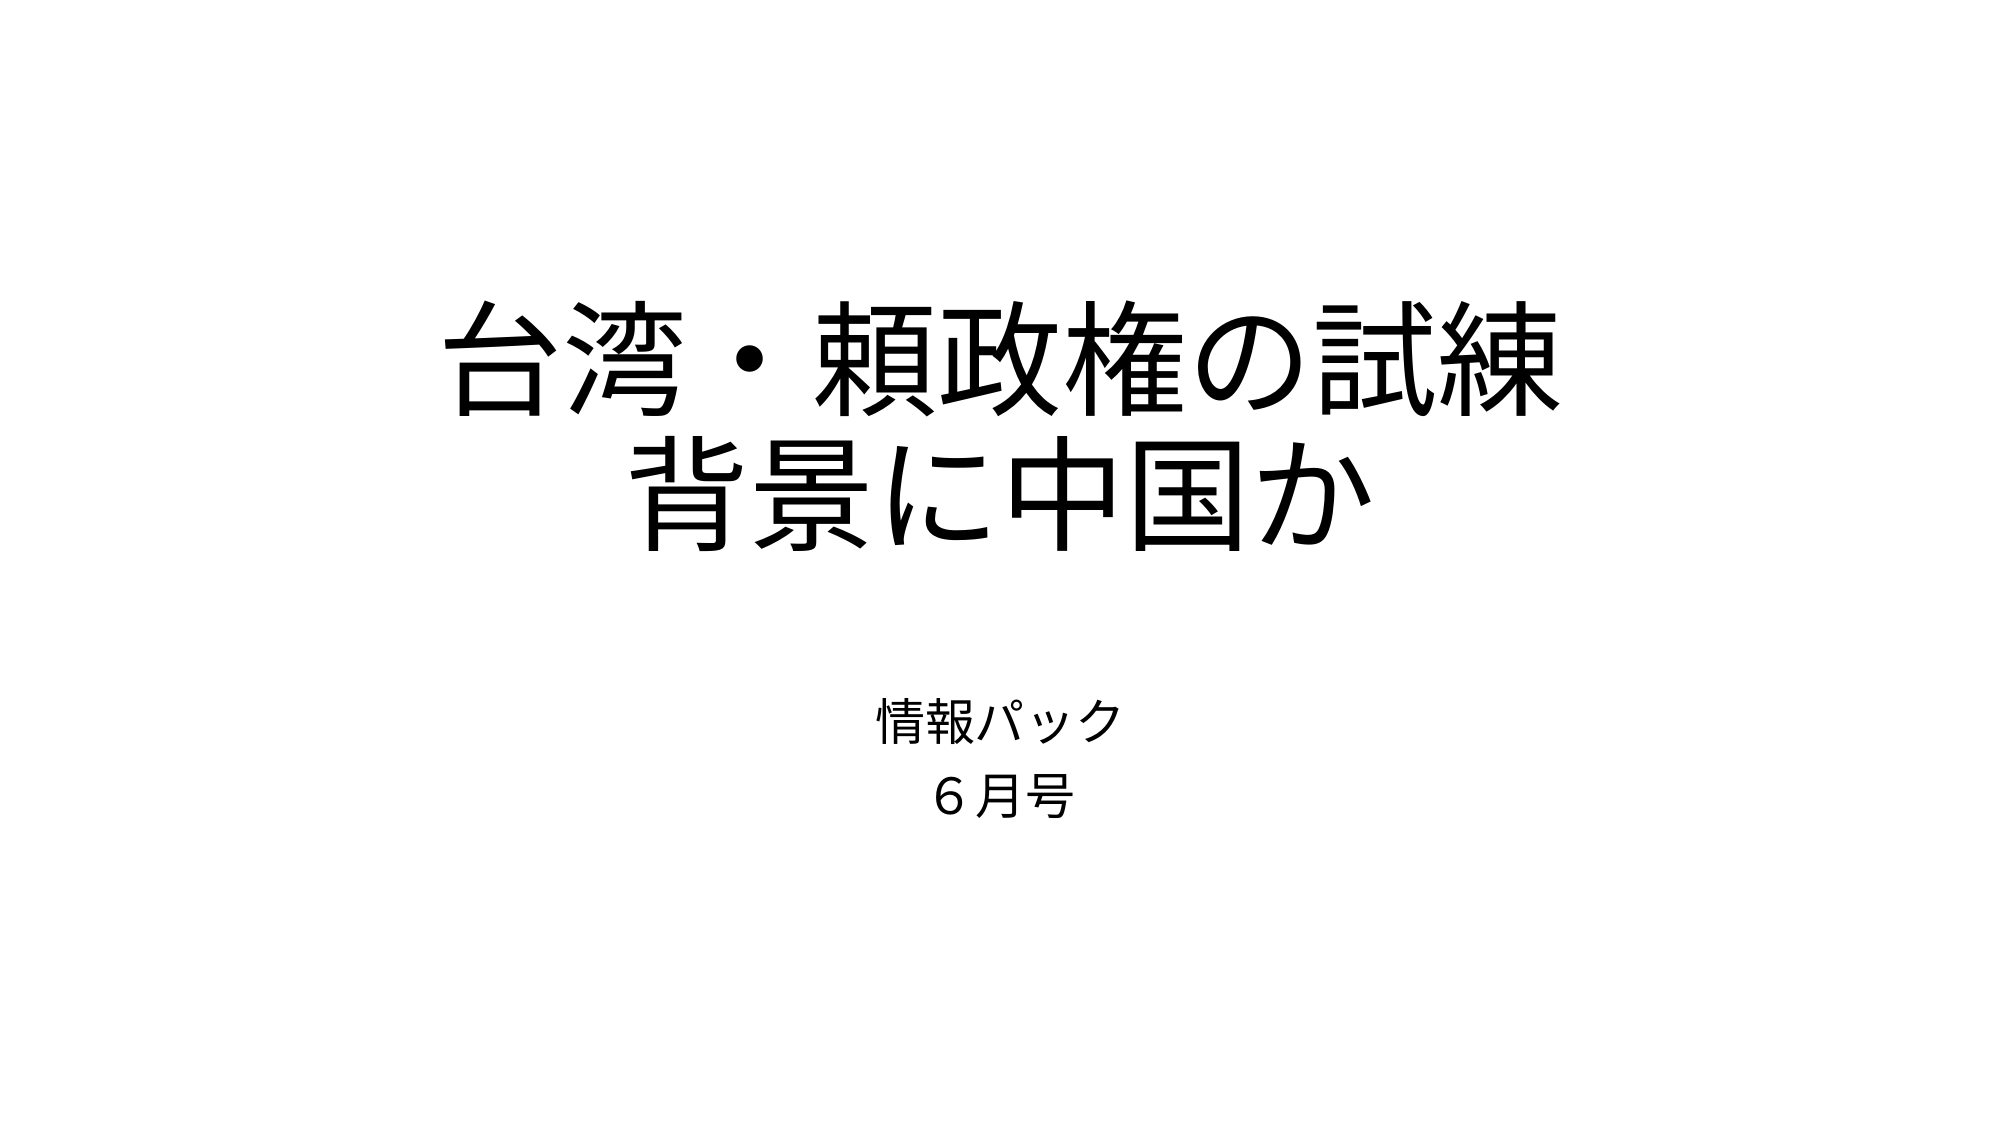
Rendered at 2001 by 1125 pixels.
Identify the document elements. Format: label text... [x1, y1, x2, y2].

subtitle 情報パック ６月号 [249, 689, 1750, 961]
title 台湾・頼政権の試練 背景に中国か [249, 184, 1750, 576]
